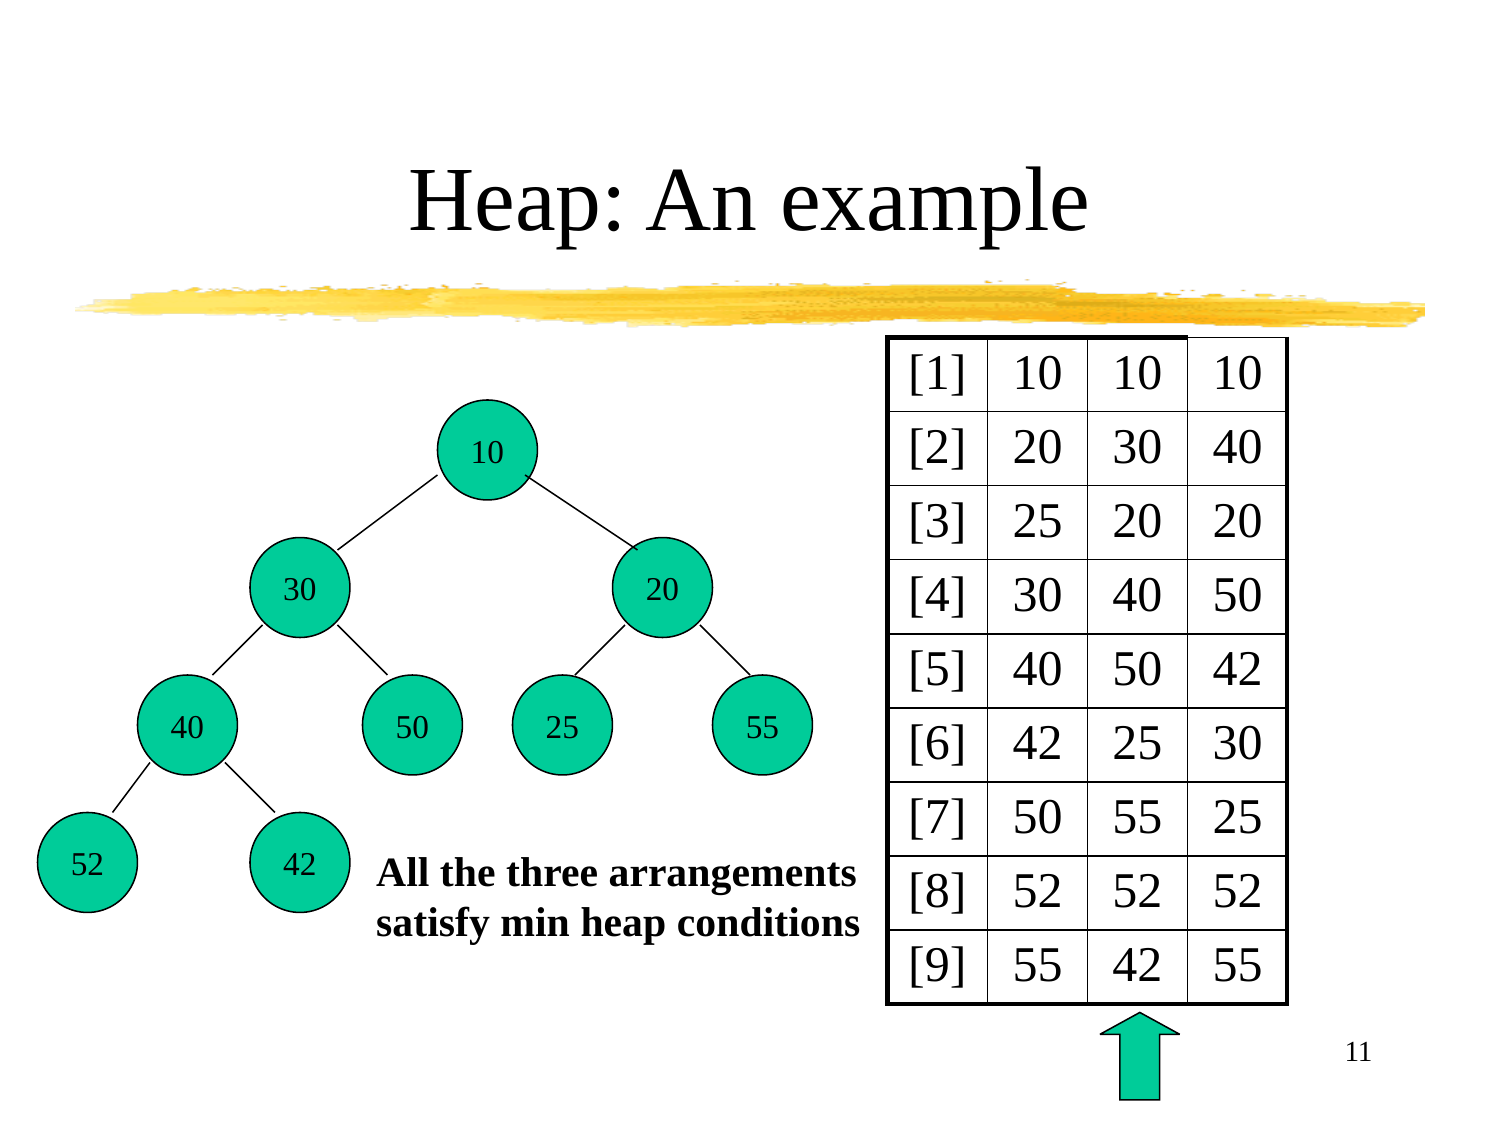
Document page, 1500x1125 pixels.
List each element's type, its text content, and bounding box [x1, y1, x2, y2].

table_cell 20 [1088, 486, 1187, 559]
table_cell [5] [890, 635, 987, 707]
table_cell 42 [988, 709, 1087, 781]
table_cell 42 [1188, 635, 1285, 707]
table_cell 20 [988, 412, 1087, 485]
table_cell [4] [890, 560, 987, 633]
table_header 10 [988, 340, 1087, 411]
table_cell 25 [988, 486, 1087, 559]
table_cell 55 [1188, 931, 1285, 1002]
table_cell [3] [890, 486, 987, 559]
table_cell 40 [1088, 560, 1187, 633]
text_box [1100, 1012, 1180, 1100]
table_cell 25 [1088, 709, 1187, 781]
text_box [37, 399, 813, 913]
title Heap: An example [112, 99, 1388, 288]
table_cell 30 [988, 560, 1087, 633]
table_cell [8] [890, 857, 987, 929]
table_cell [2] [890, 412, 987, 485]
table_cell 40 [1188, 412, 1285, 485]
table_cell 55 [988, 931, 1087, 1002]
table_cell [9] [890, 931, 987, 1002]
table_cell 25 [1188, 783, 1285, 855]
text_box All the three arrangements satisfy min heap conditions [361, 837, 876, 953]
table_cell 40 [988, 635, 1087, 707]
table_cell 55 [1088, 783, 1187, 855]
table_cell 30 [1088, 412, 1187, 485]
table_cell 50 [988, 783, 1087, 855]
slide_number 11 [1074, 1024, 1388, 1101]
table_cell 50 [1188, 560, 1285, 633]
table_cell 30 [1188, 709, 1285, 781]
table_cell 52 [1188, 857, 1285, 929]
table_cell 52 [988, 857, 1087, 929]
table_header [1] [890, 340, 987, 411]
picture [75, 274, 1425, 338]
table_header 10 [1088, 340, 1187, 411]
table_cell [6] [890, 709, 987, 781]
table_cell 42 [1088, 931, 1187, 1002]
table_cell 20 [1188, 486, 1285, 559]
table_cell 50 [1088, 635, 1187, 707]
table_cell 52 [1088, 857, 1187, 929]
table_cell [7] [890, 783, 987, 855]
table_header 10 [1188, 338, 1285, 411]
